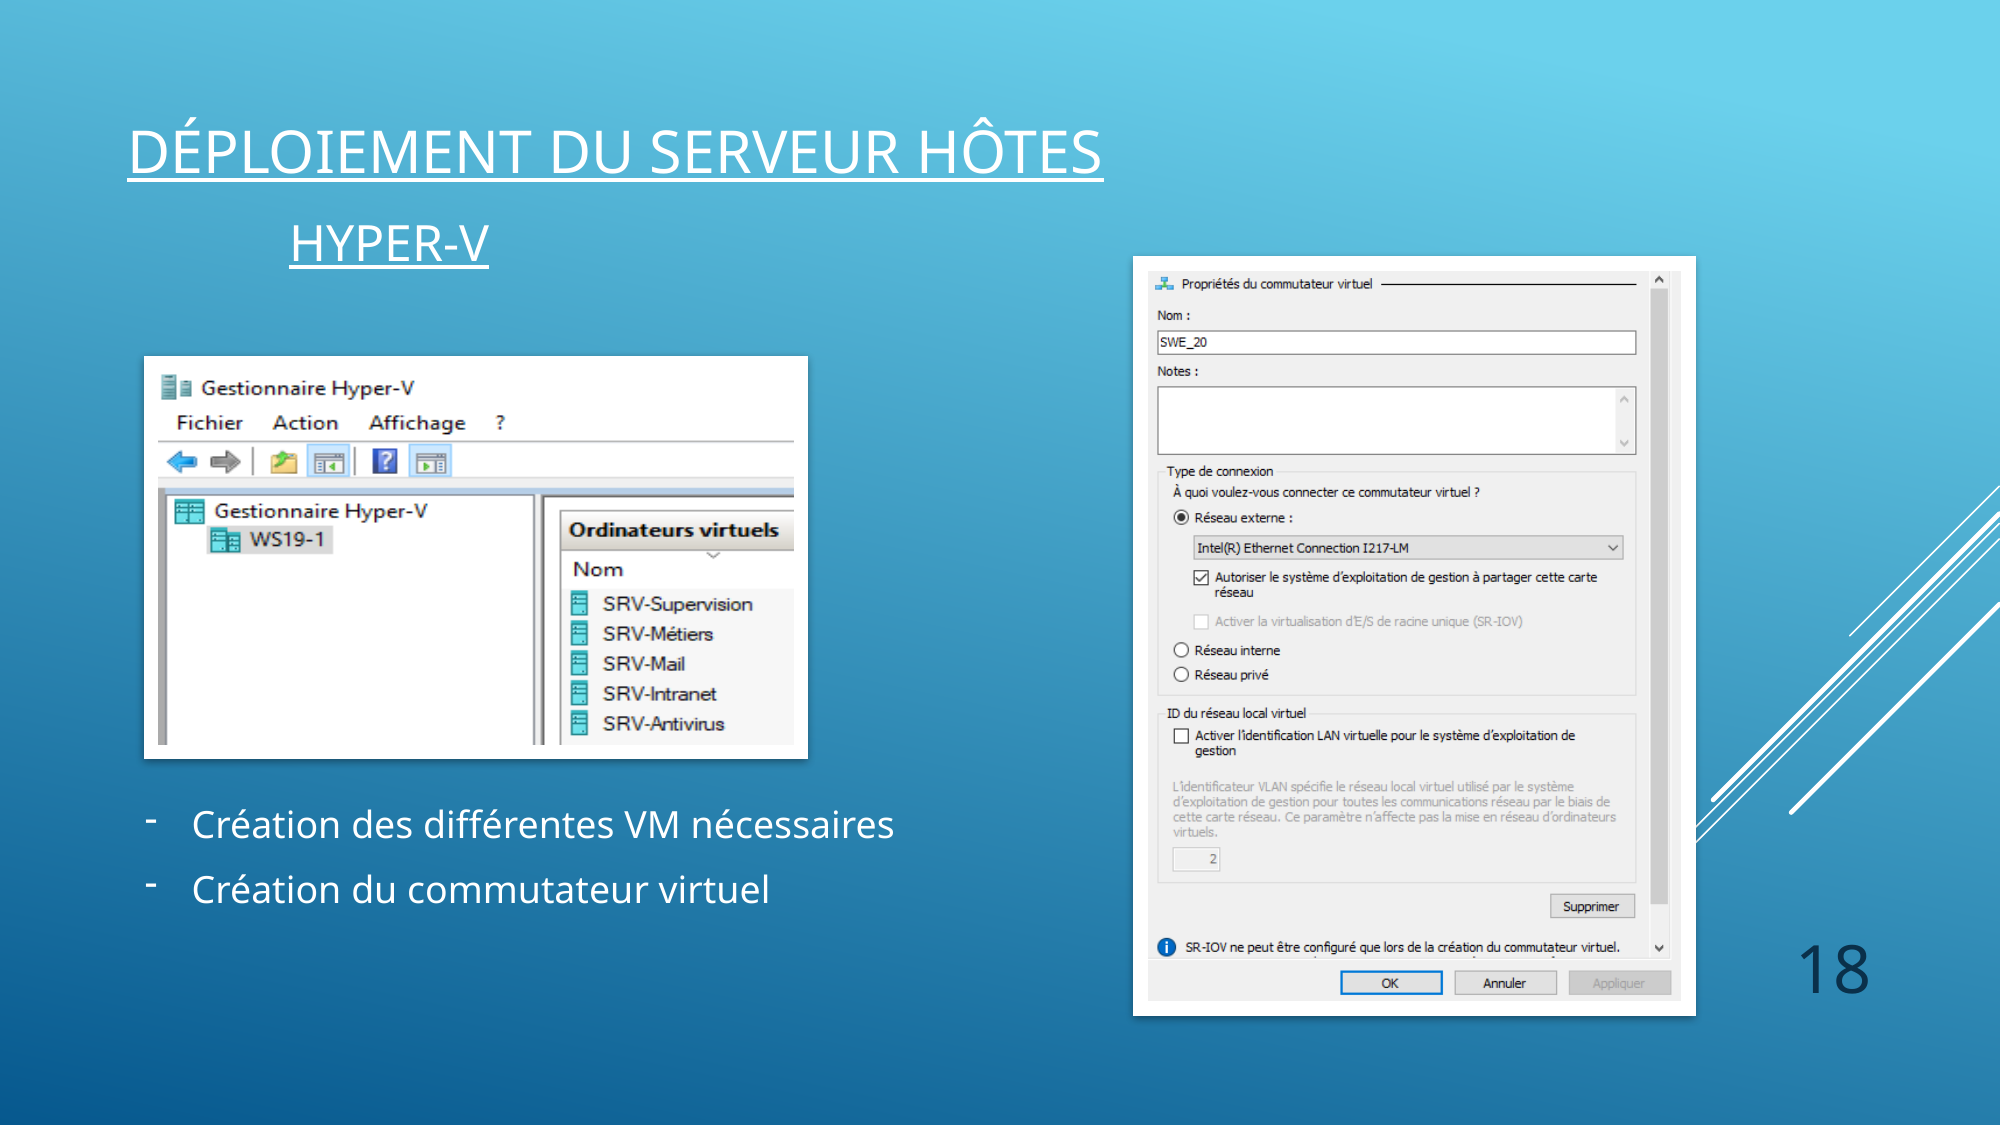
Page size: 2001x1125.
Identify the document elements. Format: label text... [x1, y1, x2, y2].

picture [1147, 270, 1682, 1002]
slide_number 18 [1700, 915, 1888, 1025]
text_box Création des différentes VM nécessaires Création du commutateur virtuel [130, 790, 1130, 918]
text_box Hyper-V [274, 177, 1675, 306]
title Déploiement Du serveur hôtes [112, 85, 1221, 214]
picture [158, 369, 794, 745]
